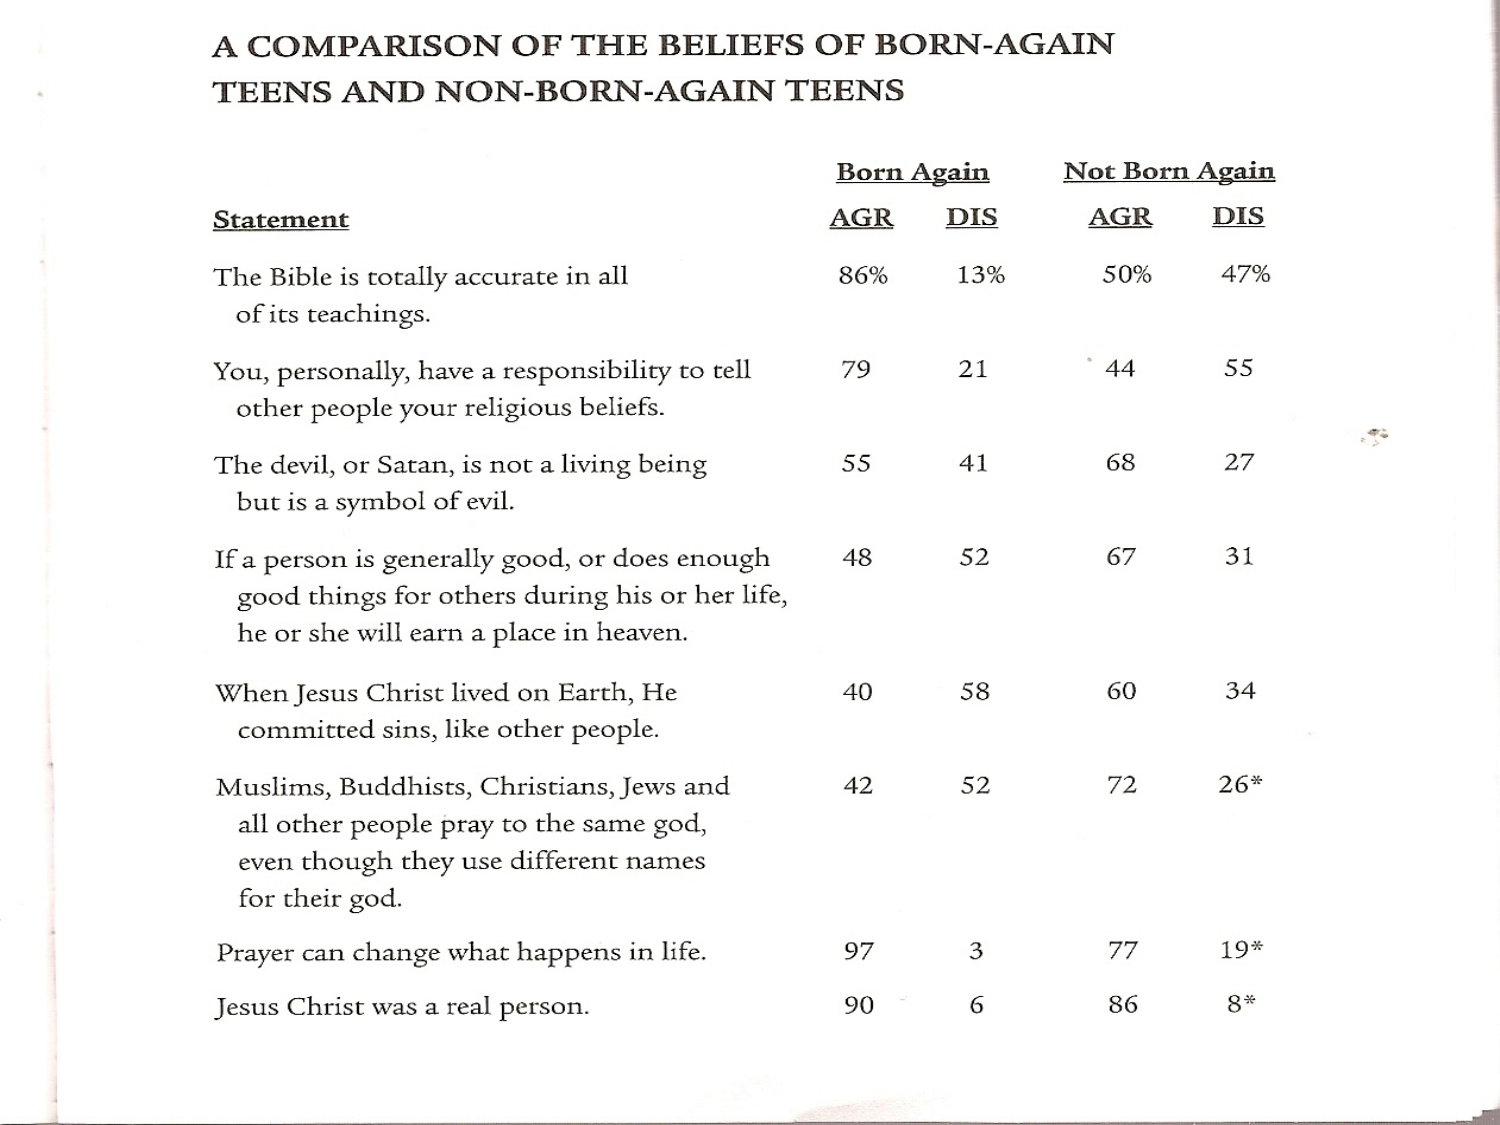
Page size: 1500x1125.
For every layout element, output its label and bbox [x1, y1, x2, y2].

list [0, 0, 1500, 1125]
